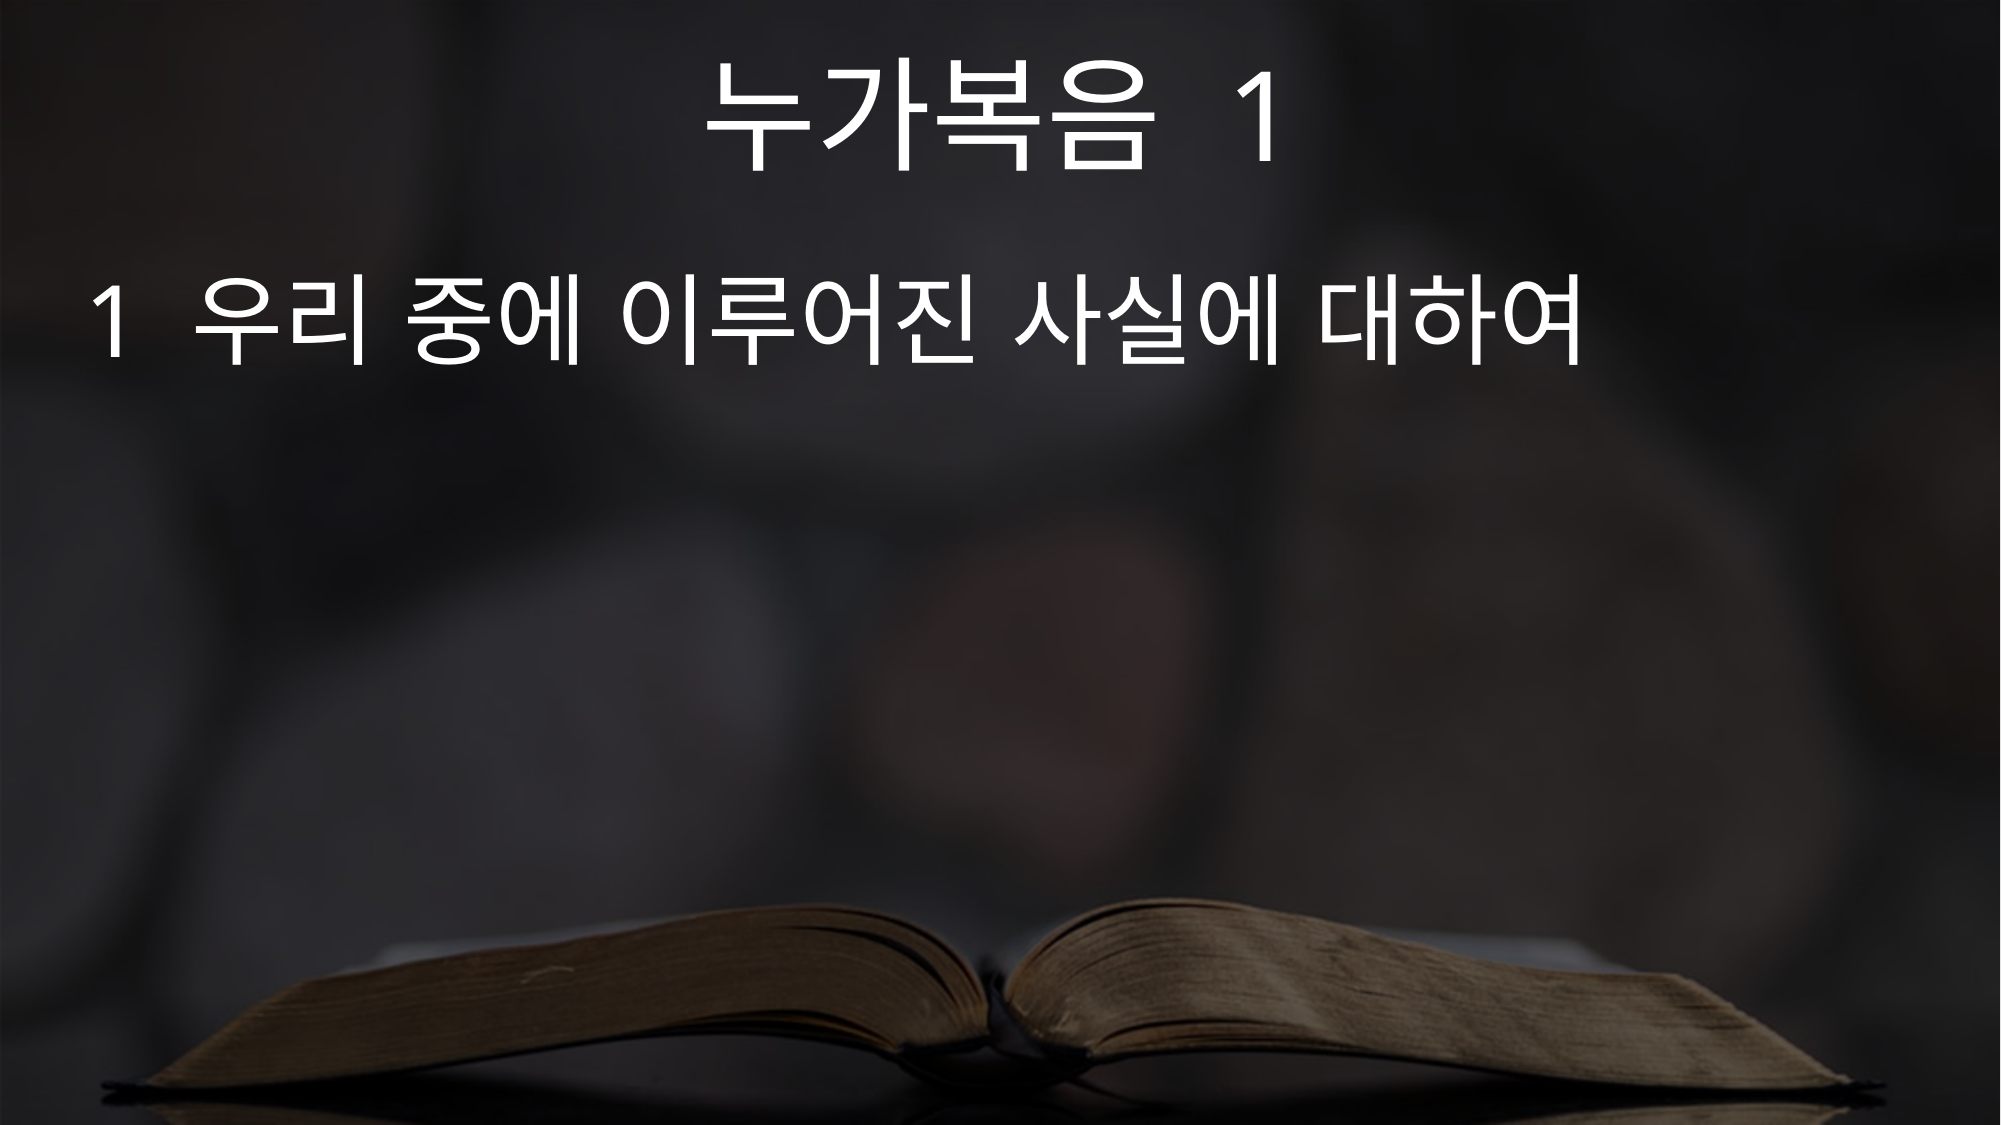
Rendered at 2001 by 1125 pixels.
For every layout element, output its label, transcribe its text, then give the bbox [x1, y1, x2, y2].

list 1 우리 중에 이루어진 사실에 대하여 [69, 263, 1953, 423]
footer 누가복음 1 [0, 32, 2000, 192]
picture [0, 0, 2001, 1125]
